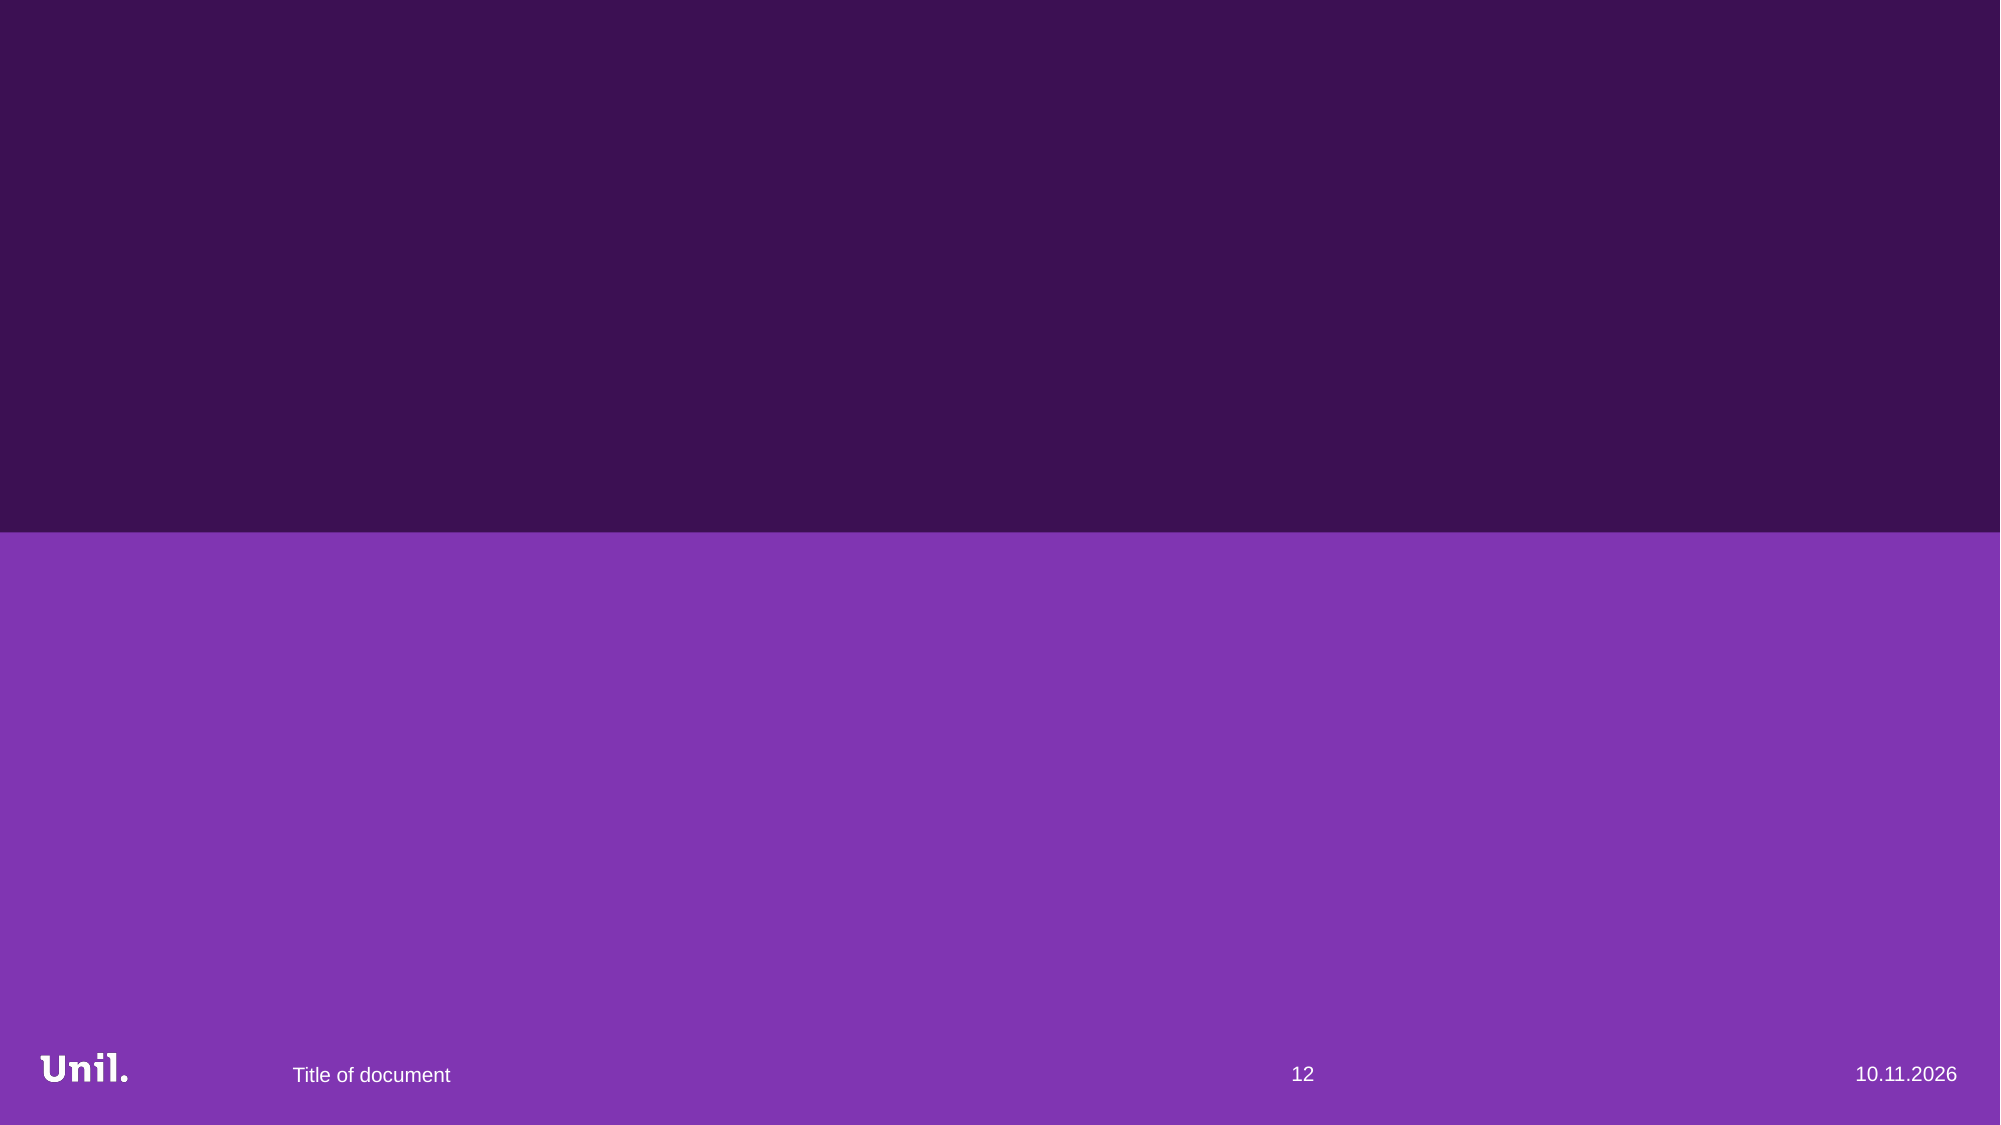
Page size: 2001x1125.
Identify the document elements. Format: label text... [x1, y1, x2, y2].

picture [27, 1042, 141, 1095]
footer Title of document [292, 1011, 1048, 1087]
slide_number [1789, 1026, 1958, 1086]
slide_number 12 [1250, 1037, 1355, 1086]
